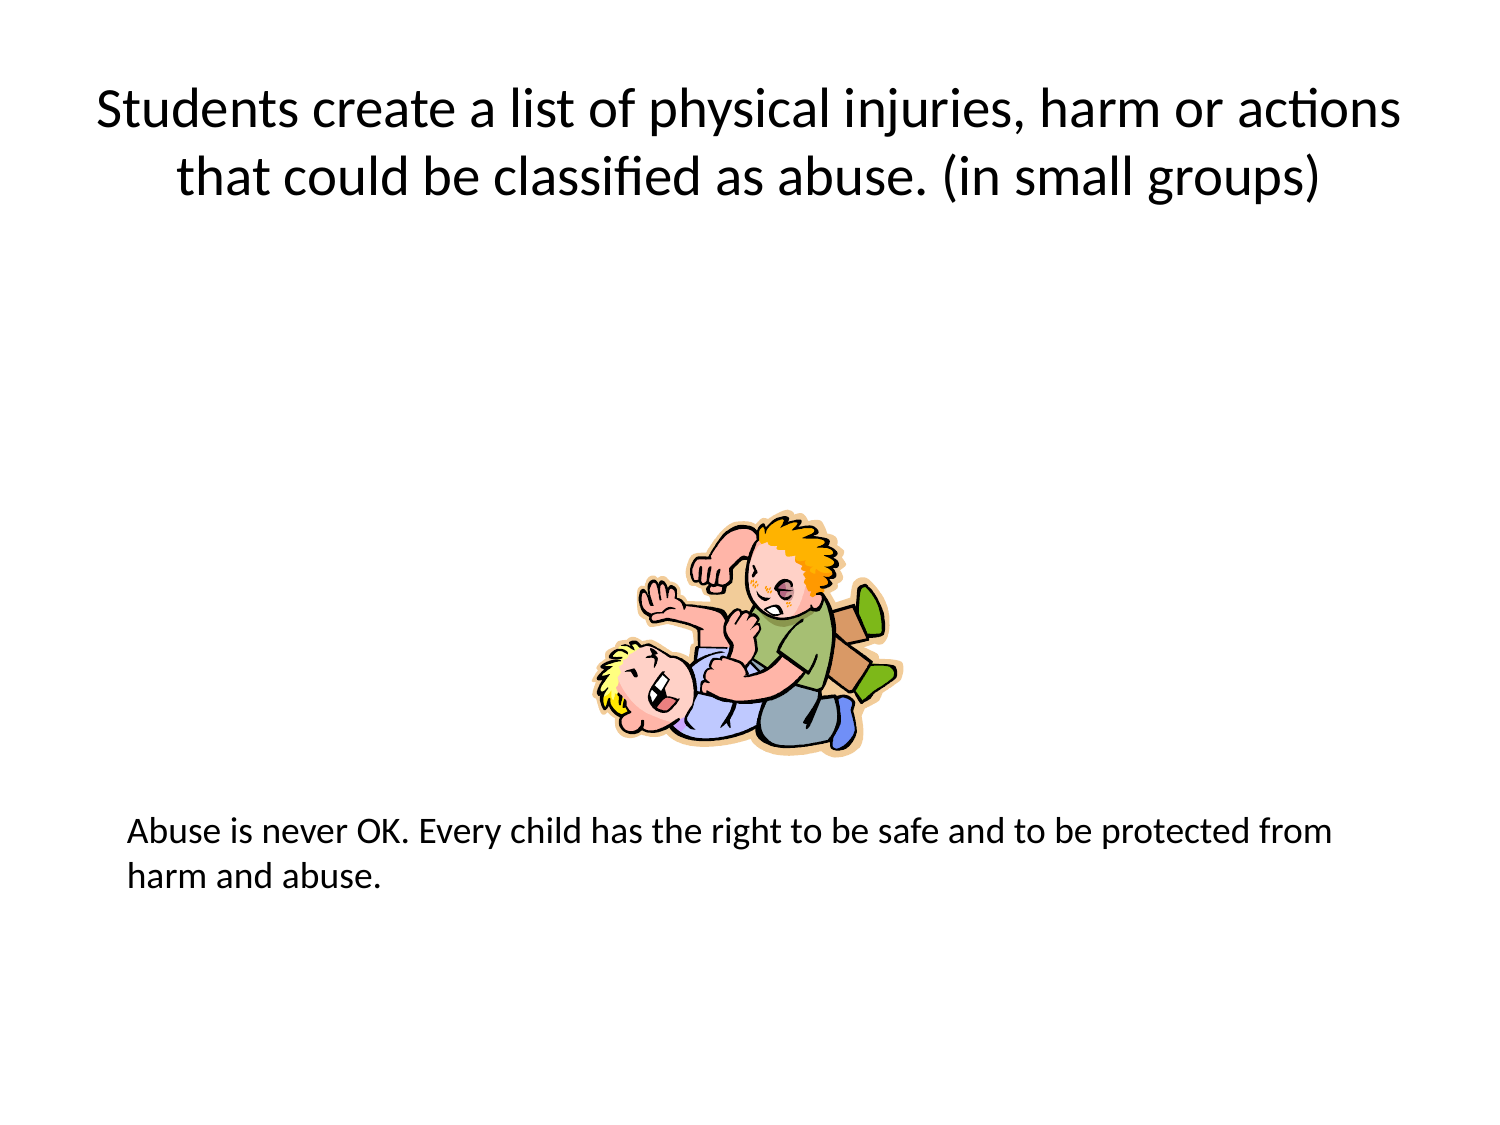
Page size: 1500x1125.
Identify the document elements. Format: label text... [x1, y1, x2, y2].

text_box Abuse is never OK. Every child has the right to be safe and to be protected from harm and abuse. [112, 798, 1365, 904]
title Students create a list of physical injuries, harm or actions that could be classified as abuse. (in small groups) [75, 45, 1425, 233]
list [591, 504, 909, 763]
